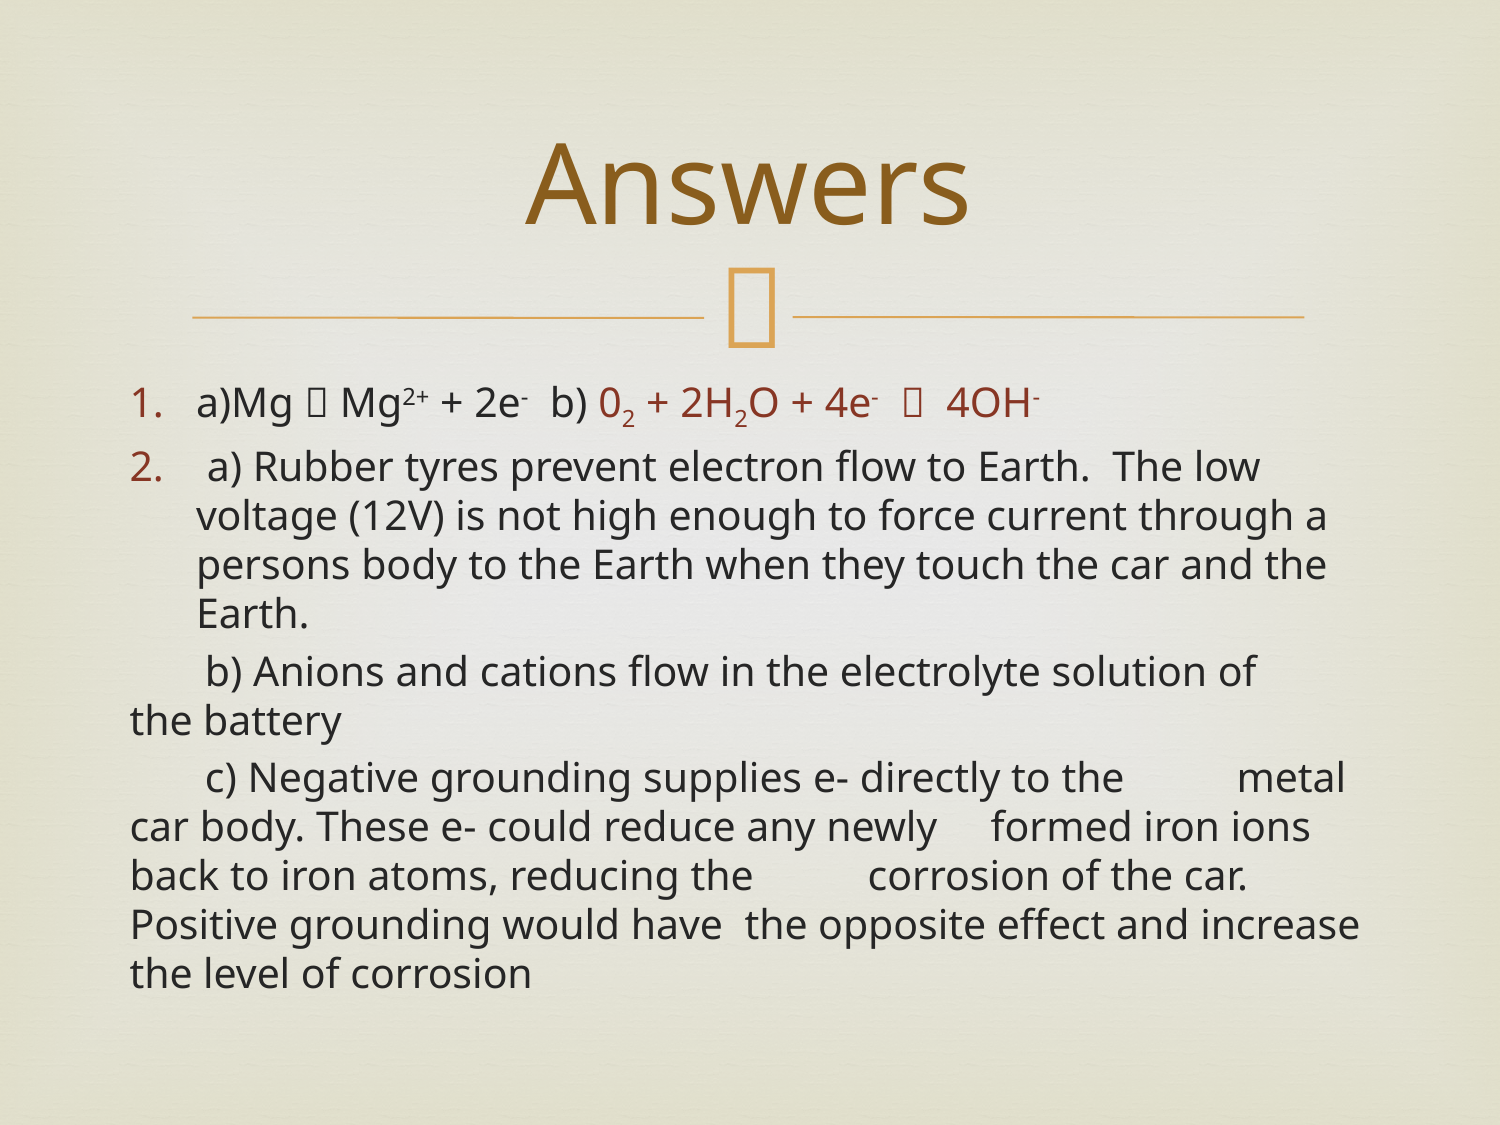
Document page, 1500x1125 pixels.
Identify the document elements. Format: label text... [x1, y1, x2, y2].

title Answers [112, 93, 1386, 267]
list a)Mg  Mg2+ + 2e- b) 02 + 2H2O + 4e-  4OH- a) Rubber tyres prevent electron flow to Earth. The low voltage (12V) is not high enough to force current through a persons body to the Earth when they touch the car and the Earth. b) Anions and cations flow in the electrolyte solution of the battery c) Negative grounding supplies e- directly to the metal car body. These e- could reduce any newly formed iron ions back to iron atoms, reducing the corrosion of the car. Positive grounding would have the opposite effect and increase the level of corrosion [114, 368, 1386, 1005]
